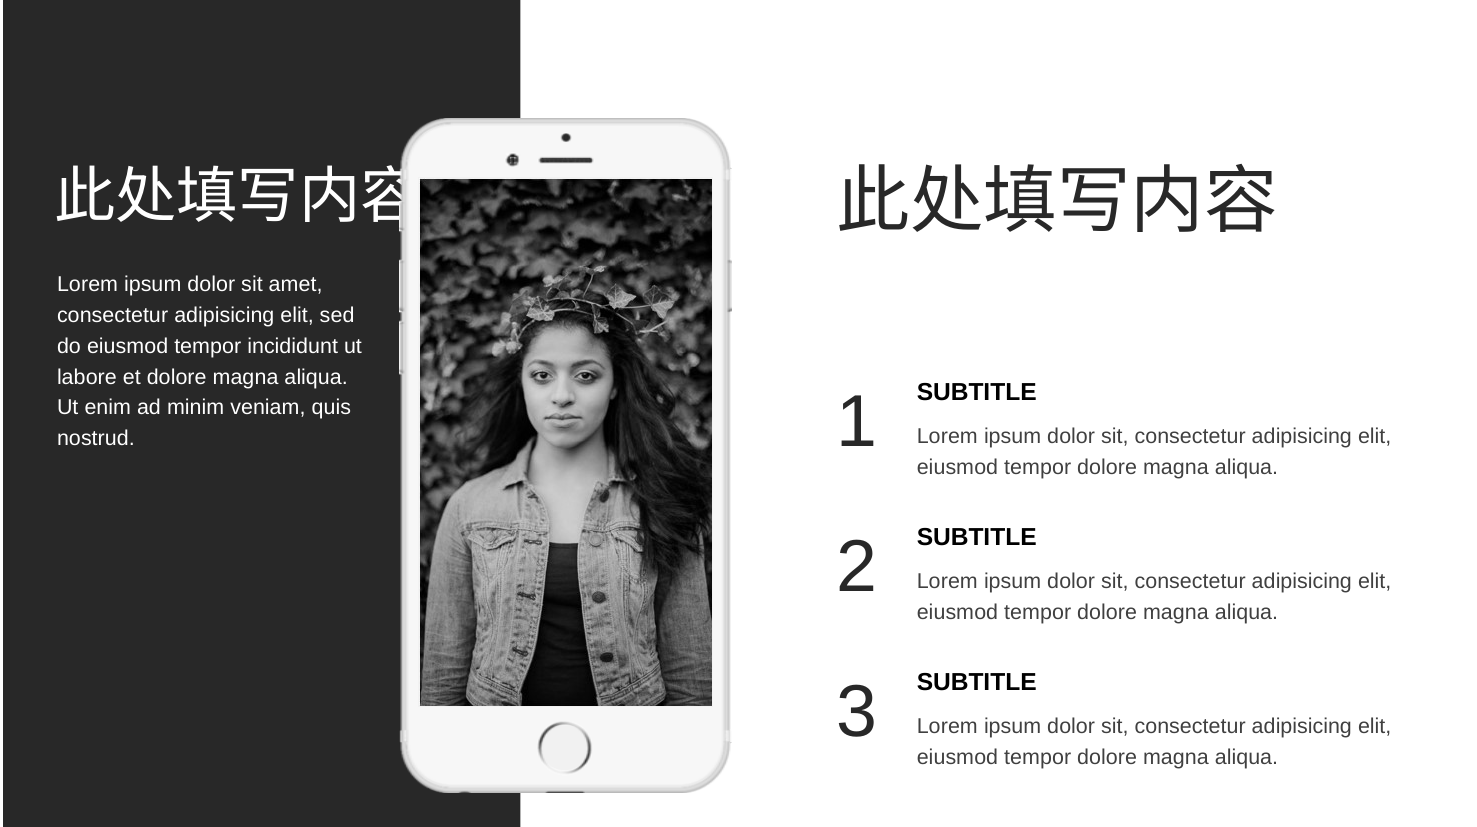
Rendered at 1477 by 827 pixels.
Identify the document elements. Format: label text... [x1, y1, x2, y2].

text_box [822, 356, 1447, 488]
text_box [822, 646, 1447, 777]
text_box Lorem ipsum dolor sit amet, consectetur adipisicing elit, sed do eiusmod tempor incididunt ut labore et dolore magna aliqua. Ut enim ad minim veniam, quis nostrud. [42, 257, 383, 458]
picture [399, 118, 732, 793]
text_box 此处填写内容 [39, 141, 399, 238]
text_box 此处填写内容 [822, 136, 1466, 249]
text_box [2, 0, 521, 827]
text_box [822, 501, 1447, 633]
